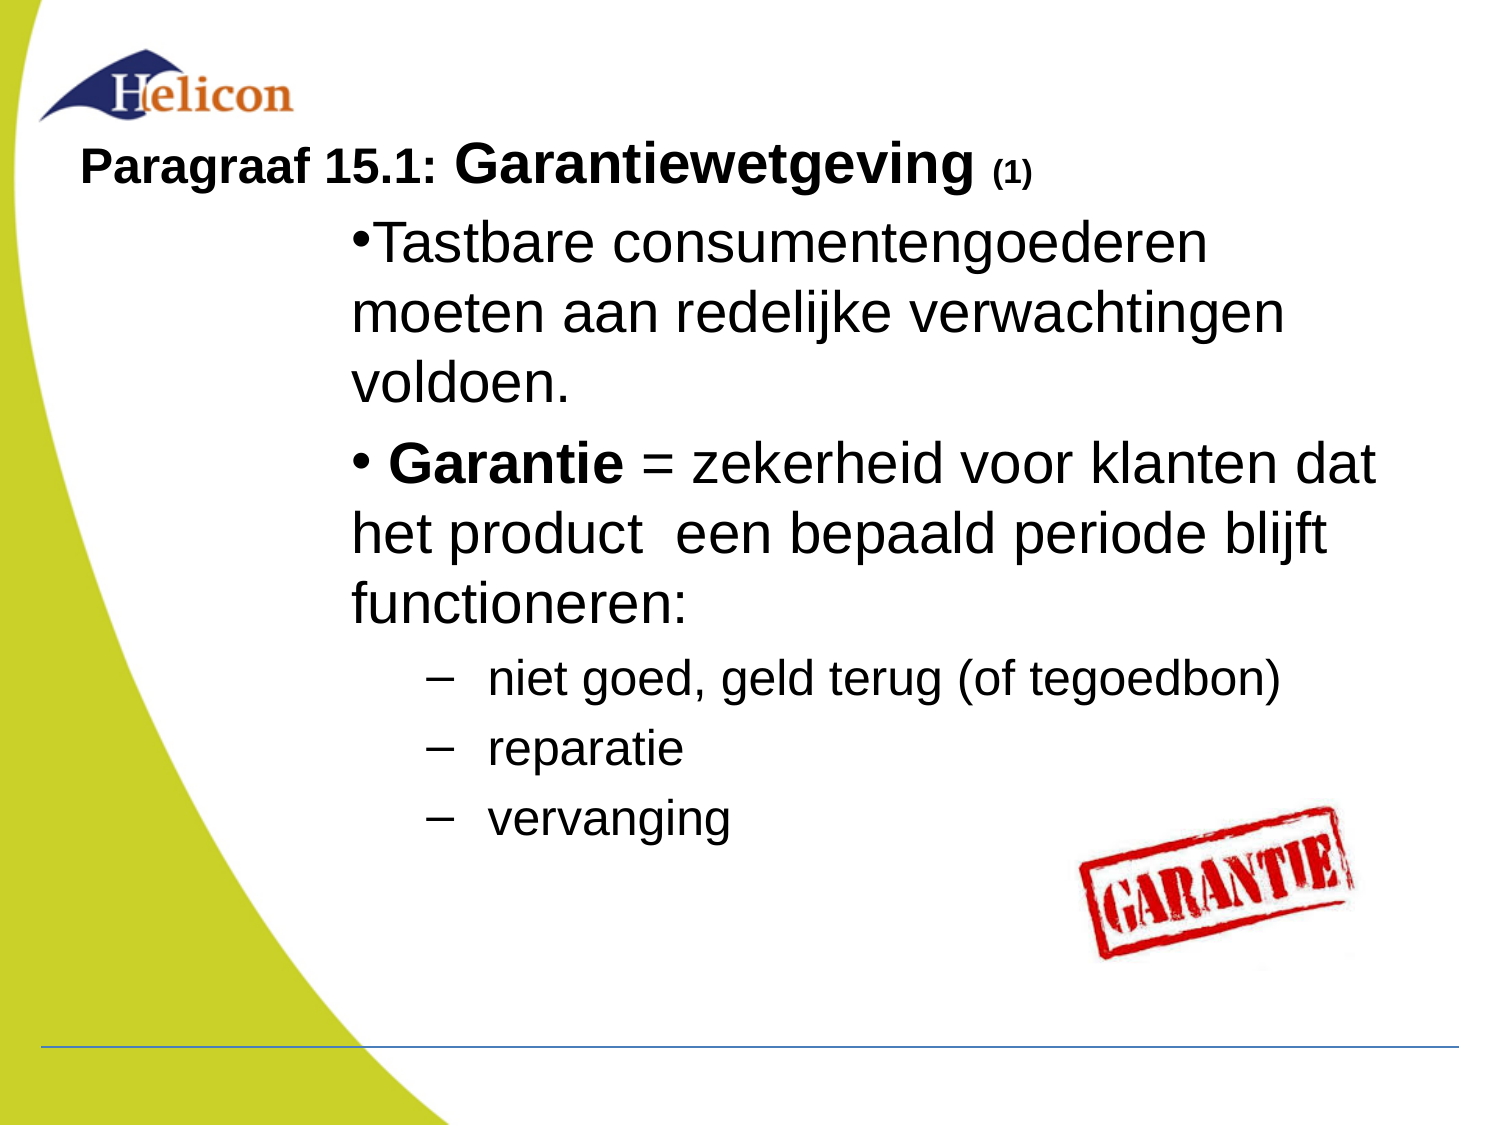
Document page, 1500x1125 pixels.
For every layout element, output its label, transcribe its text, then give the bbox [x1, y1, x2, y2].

picture [0, 0, 1500, 1125]
title Paragraaf 15.1: Garantiewetgeving (1) [64, 66, 1415, 254]
list Tastbare consumentengoederen moeten aan redelijke verwachtingen voldoen. Garantie = zekerheid voor klanten dat het product een bepaald periode blijft functioneren: niet goed, geld terug (of tegoedbon) reparatie vervanging [336, 196, 1425, 1005]
